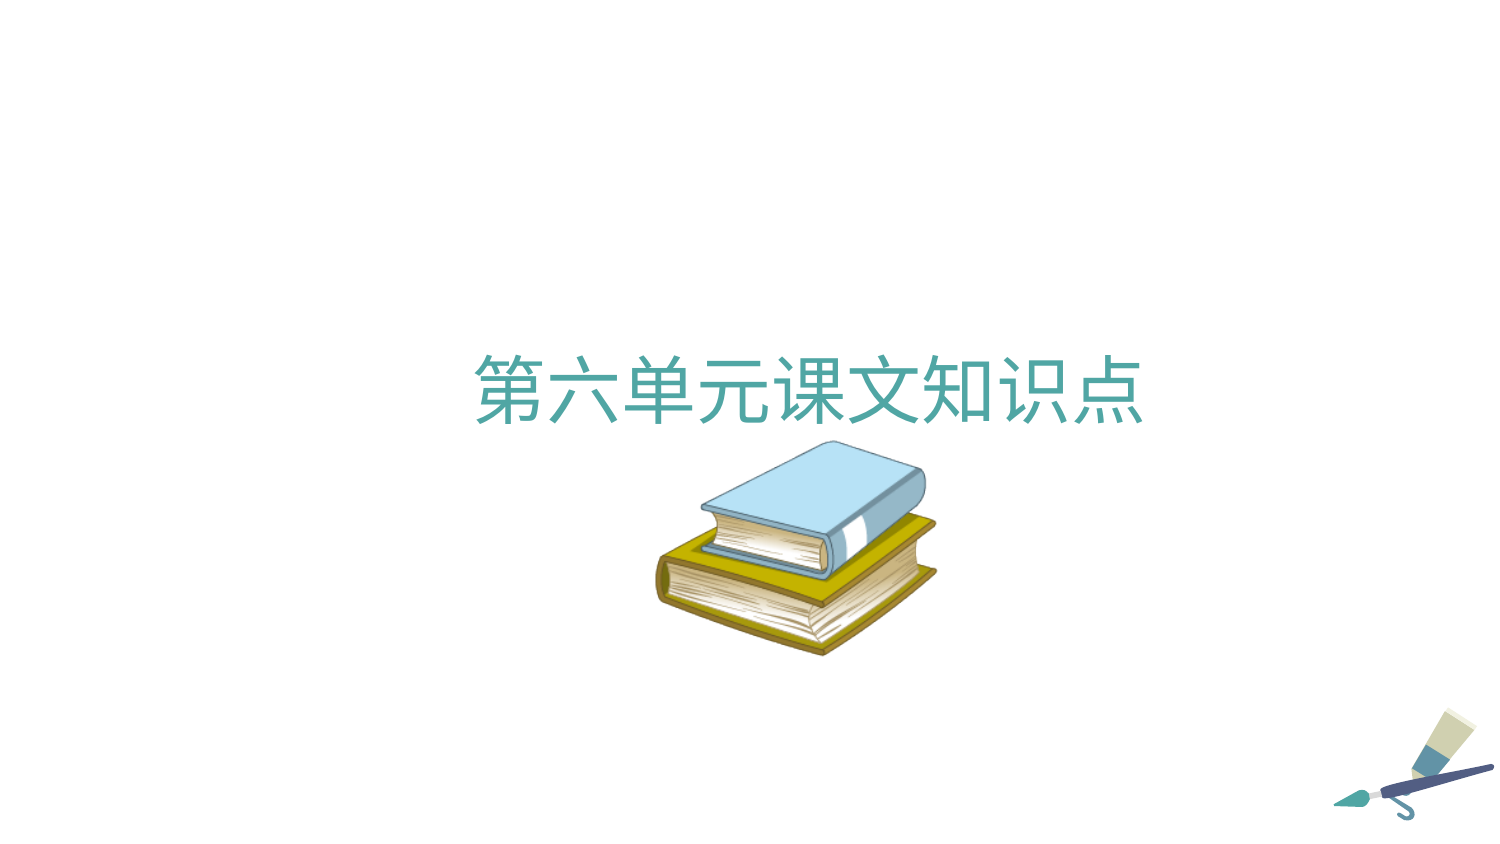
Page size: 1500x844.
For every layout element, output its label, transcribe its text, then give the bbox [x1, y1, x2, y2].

picture [635, 383, 966, 714]
text_box 第六单元课文知识点 [456, 291, 1319, 442]
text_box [1358, 708, 1481, 844]
